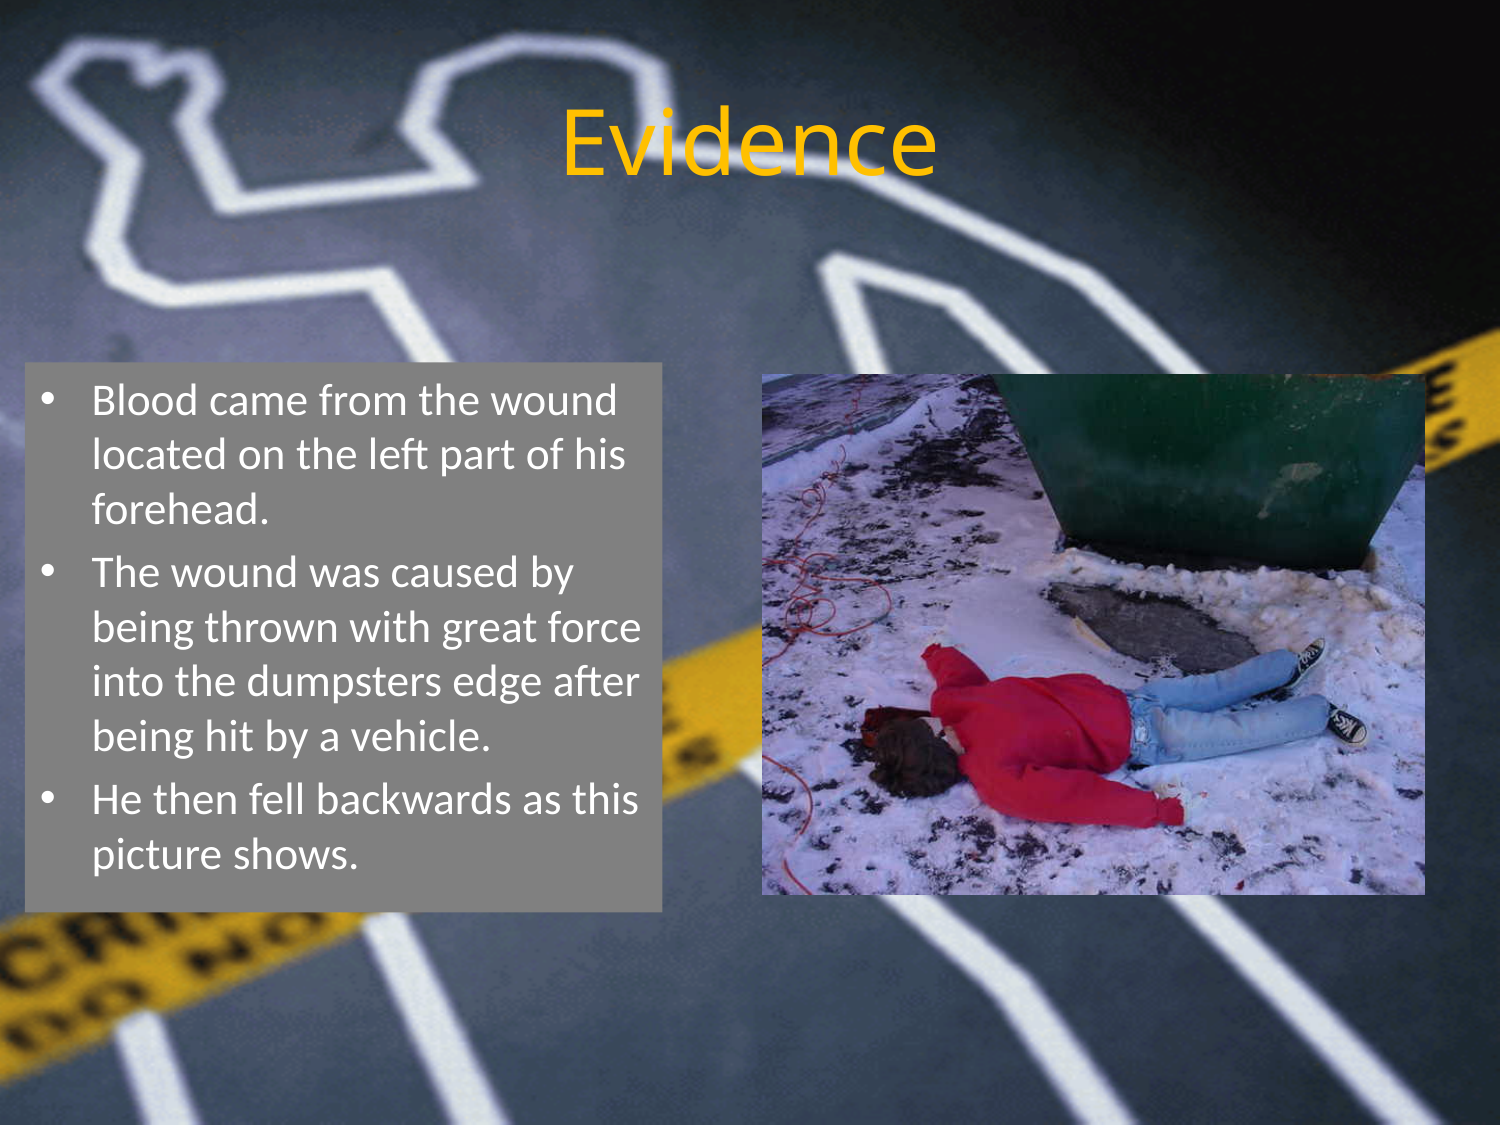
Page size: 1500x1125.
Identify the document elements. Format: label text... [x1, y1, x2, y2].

title Evidence [75, 45, 1425, 233]
picture [0, 0, 1500, 1125]
list Blood came from the wound located on the left part of his forehead. The wound was caused by being thrown with great force into the dumpsters edge after being hit by a vehicle. He then fell backwards as this picture shows. [24, 362, 663, 913]
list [762, 374, 1426, 895]
